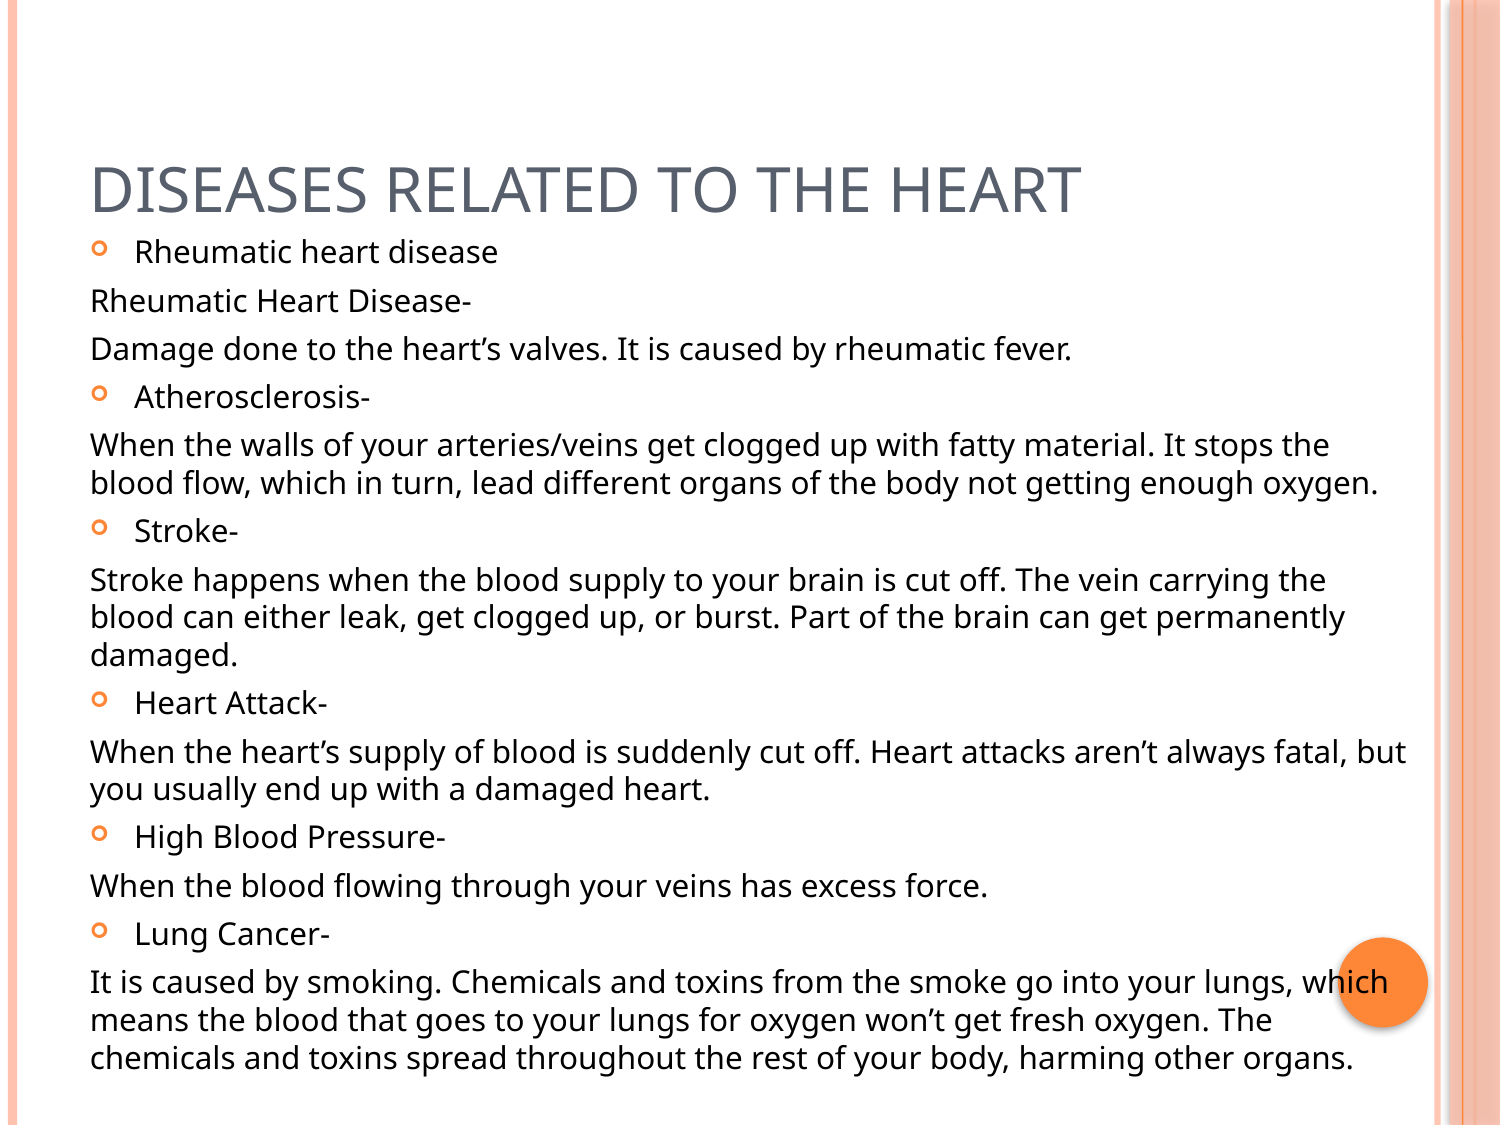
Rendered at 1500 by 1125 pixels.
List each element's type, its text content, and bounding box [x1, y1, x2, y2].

list Rheumatic heart disease Rheumatic Heart Disease- Damage done to the heart’s valves. It is caused by rheumatic fever. Atherosclerosis- When the walls of your arteries/veins get clogged up with fatty material. It stops the blood flow, which in turn, lead different organs of the body not getting enough oxygen. Stroke- Stroke happens when the blood supply to your brain is cut off. The vein carrying the blood can either leak, get clogged up, or burst. Part of the brain can get permanently damaged. Heart Attack- When the heart’s supply of blood is suddenly cut off. Heart attacks aren’t always fatal, but you usually end up with a damaged heart. High Blood Pressure- When the blood flowing through your veins has excess force. Lung Cancer- It is caused by smoking. Chemicals and toxins from the smoke go into your lungs, which means the blood that goes to your lungs for oxygen won’t get fresh oxygen. The chemicals and toxins spread throughout the rest of your body, harming other organs. [75, 224, 1425, 1125]
title Diseases Related to the Heart [75, 45, 1300, 224]
